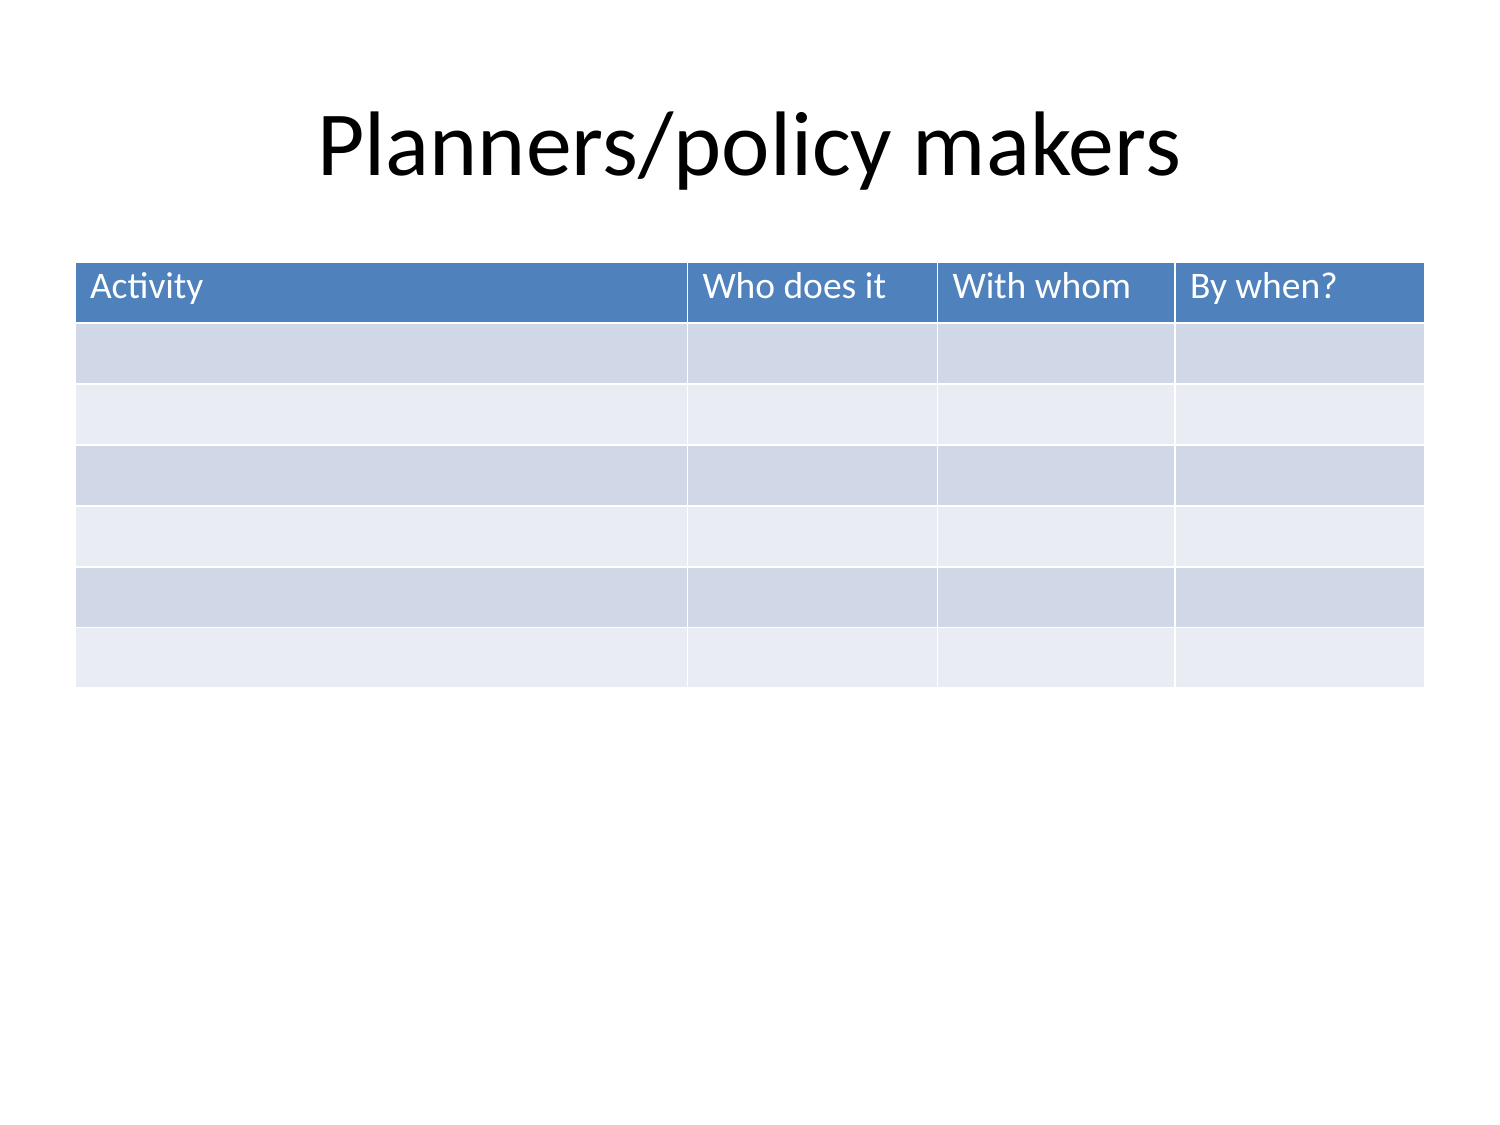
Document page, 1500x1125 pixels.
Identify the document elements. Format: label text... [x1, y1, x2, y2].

table_cell [688, 568, 937, 627]
table_cell [76, 568, 687, 627]
table_cell [938, 628, 1174, 687]
table_cell [1176, 385, 1424, 444]
table_cell [1176, 568, 1424, 627]
table_cell [76, 507, 687, 566]
table_header Activity [76, 263, 687, 322]
table_cell [688, 628, 937, 687]
table_cell [76, 385, 687, 444]
table_cell [938, 568, 1174, 627]
table_cell [938, 324, 1174, 383]
table_cell [938, 446, 1174, 505]
table_cell [688, 385, 937, 444]
table_cell [688, 507, 937, 566]
table_cell [76, 446, 687, 505]
table_cell [688, 446, 937, 505]
table_cell [938, 385, 1174, 444]
table_cell [76, 628, 687, 687]
table_cell [938, 507, 1174, 566]
table_header With whom [938, 263, 1174, 322]
table_cell [76, 324, 687, 383]
table_cell [1176, 628, 1424, 687]
table_cell [1176, 446, 1424, 505]
table_cell [688, 324, 937, 383]
table_header Who does it [688, 263, 937, 322]
table_cell [1176, 507, 1424, 566]
title Planners/policy makers [75, 45, 1425, 233]
table_header By when? [1176, 263, 1424, 322]
table_cell [1176, 324, 1424, 383]
